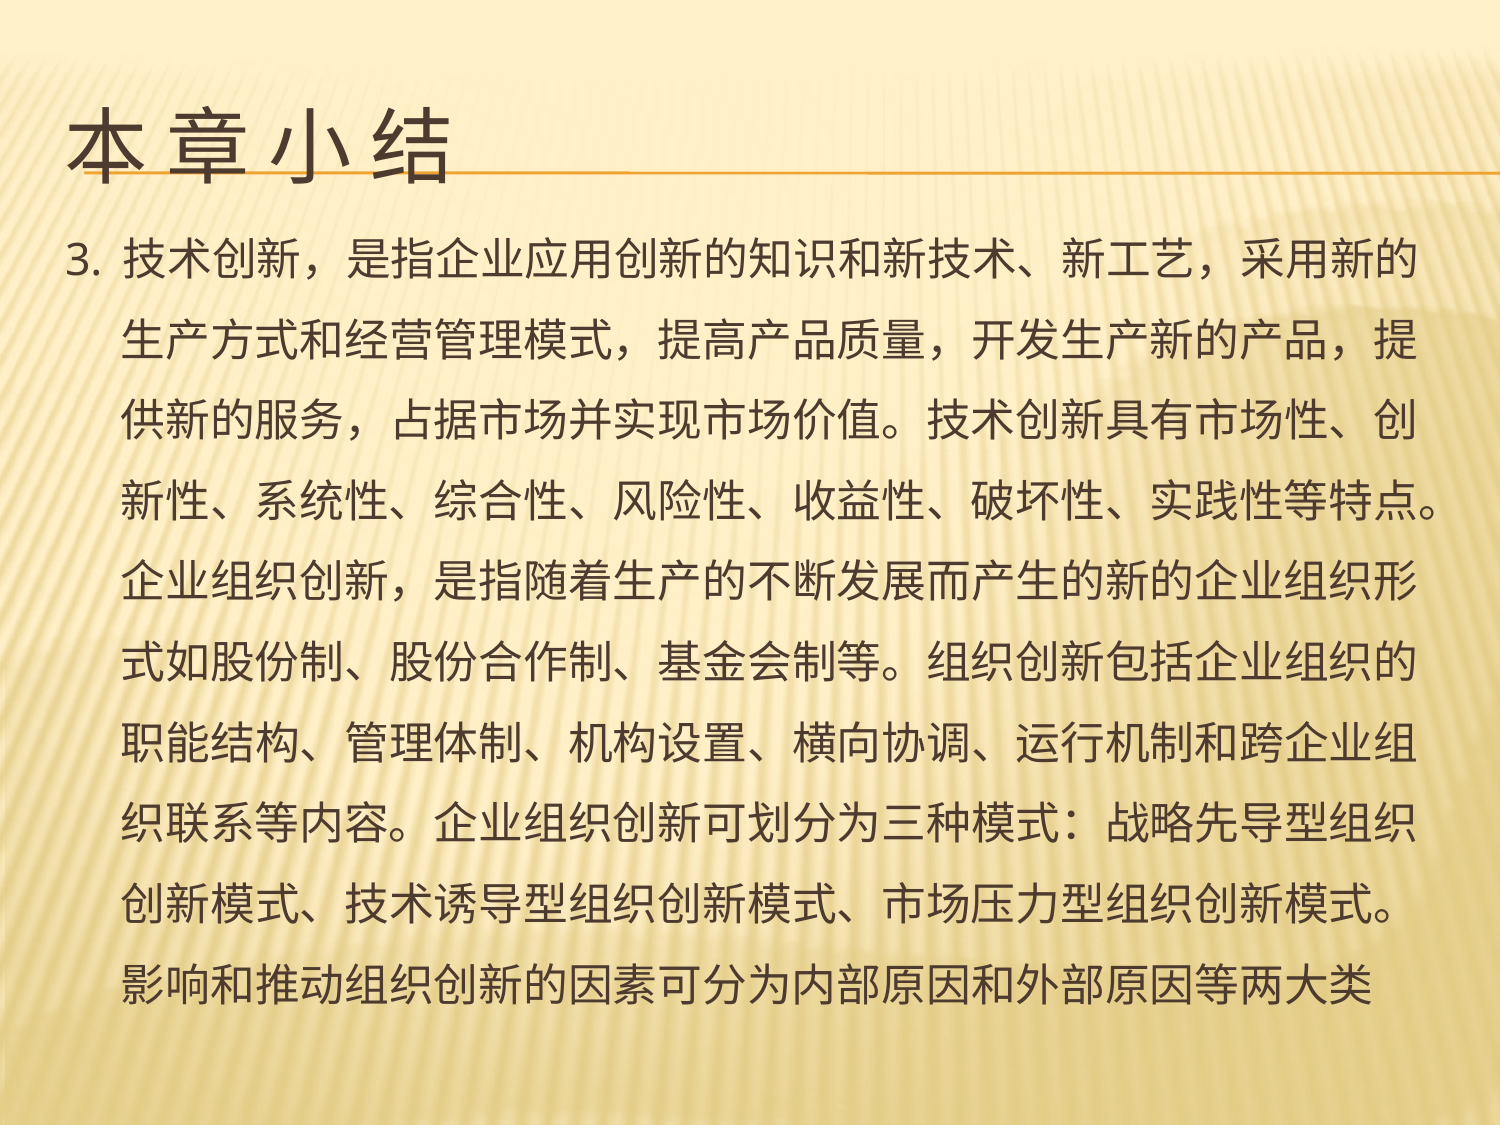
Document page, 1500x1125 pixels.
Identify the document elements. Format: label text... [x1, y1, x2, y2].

title 本 章 小 结 [50, 75, 1475, 196]
list 3. 技术创新，是指企业应用创新的知识和新技术、新工艺，采用新的生产方式和经营管理模式，提高产品质量，开发生产新的产品，提供新的服务，占据市场并实现市场价值。技术创新具有市场性、创新性、系统性、综合性、风险性、收益性、破坏性、实践性等特点。企业组织创新，是指随着生产的不断发展而产生的新的企业组织形式如股份制、股份合作制、基金会制等。组织创新包括企业组织的职能结构、管理体制、机构设置、横向协调、运行机制和跨企业组织联系等内容。企业组织创新可划分为三种模式：战略先导型组织创新模式、技术诱导型组织创新模式、市场压力型组织创新模式。影响和推动组织创新的因素可分为内部原因和外部原因等两大类 [49, 196, 1476, 1083]
